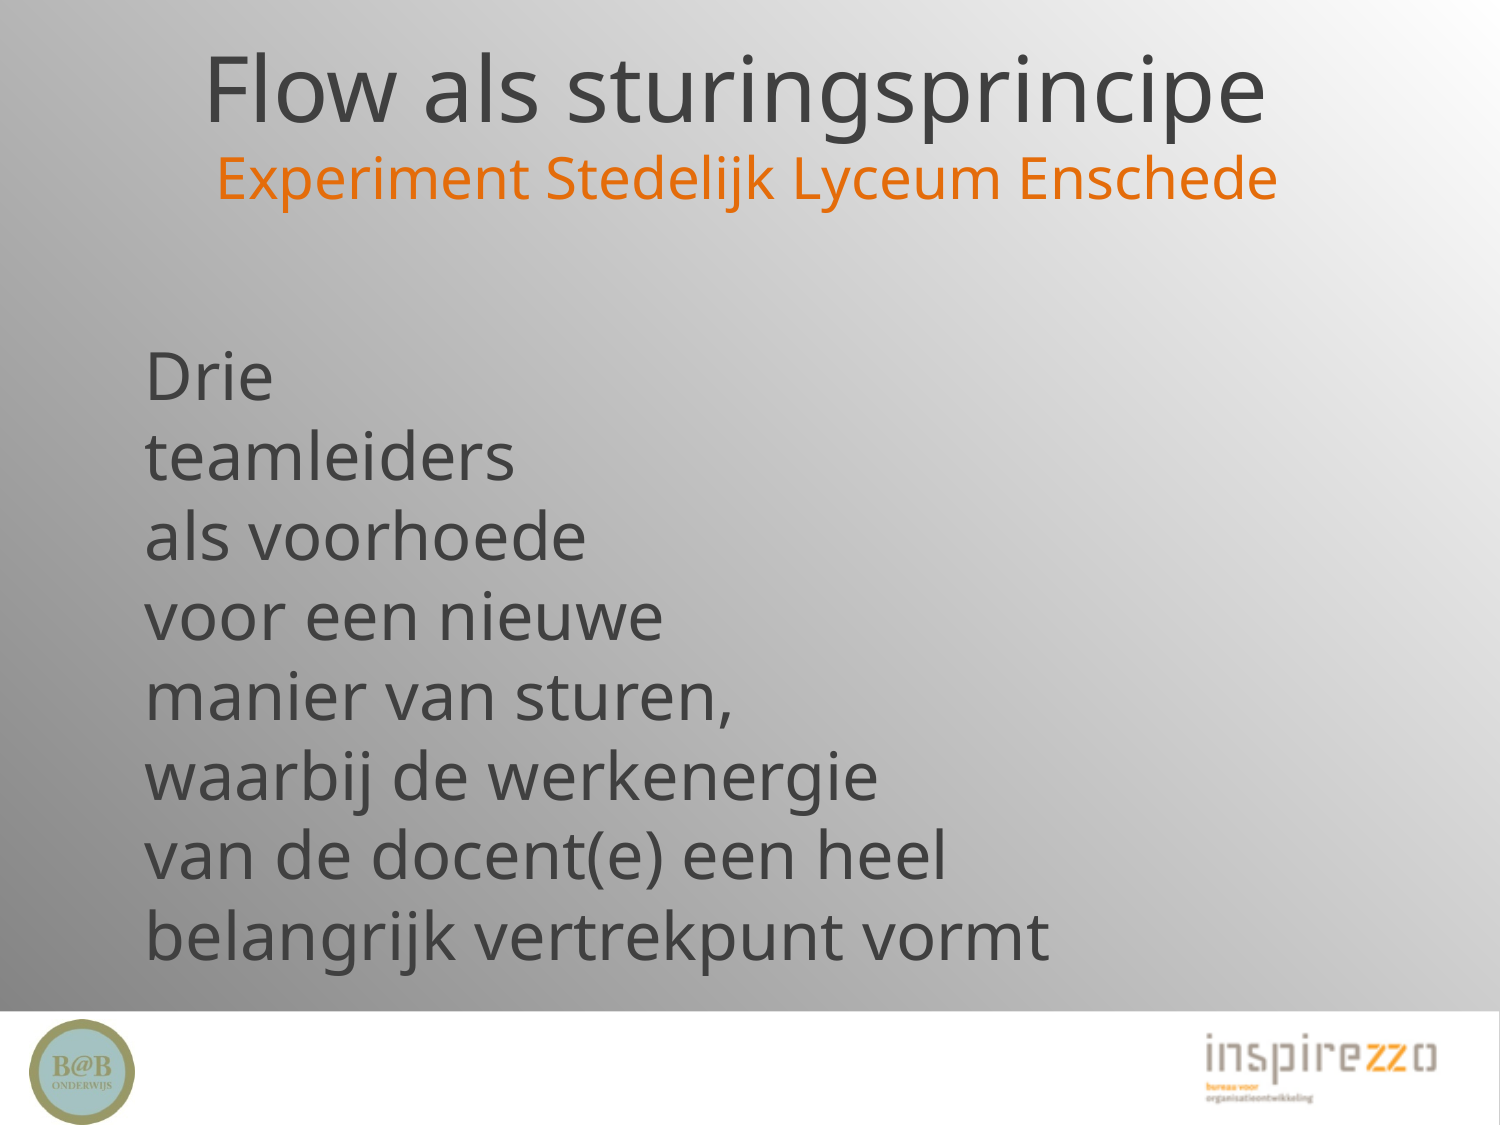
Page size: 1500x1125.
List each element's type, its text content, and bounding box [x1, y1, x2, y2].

text_box [0, 1009, 1500, 1125]
text_box Drie teamleiders als voorhoede voor een nieuwe manier van sturen, waarbij de werkenergie van de docent(e) een heel belangrijk vertrekpunt vormt [129, 326, 1500, 981]
text_box Flow als sturingsprincipe Experiment Stedelijk Lyceum Enschede [18, 23, 1478, 219]
picture [1091, 1015, 1494, 1123]
picture [29, 1019, 136, 1125]
